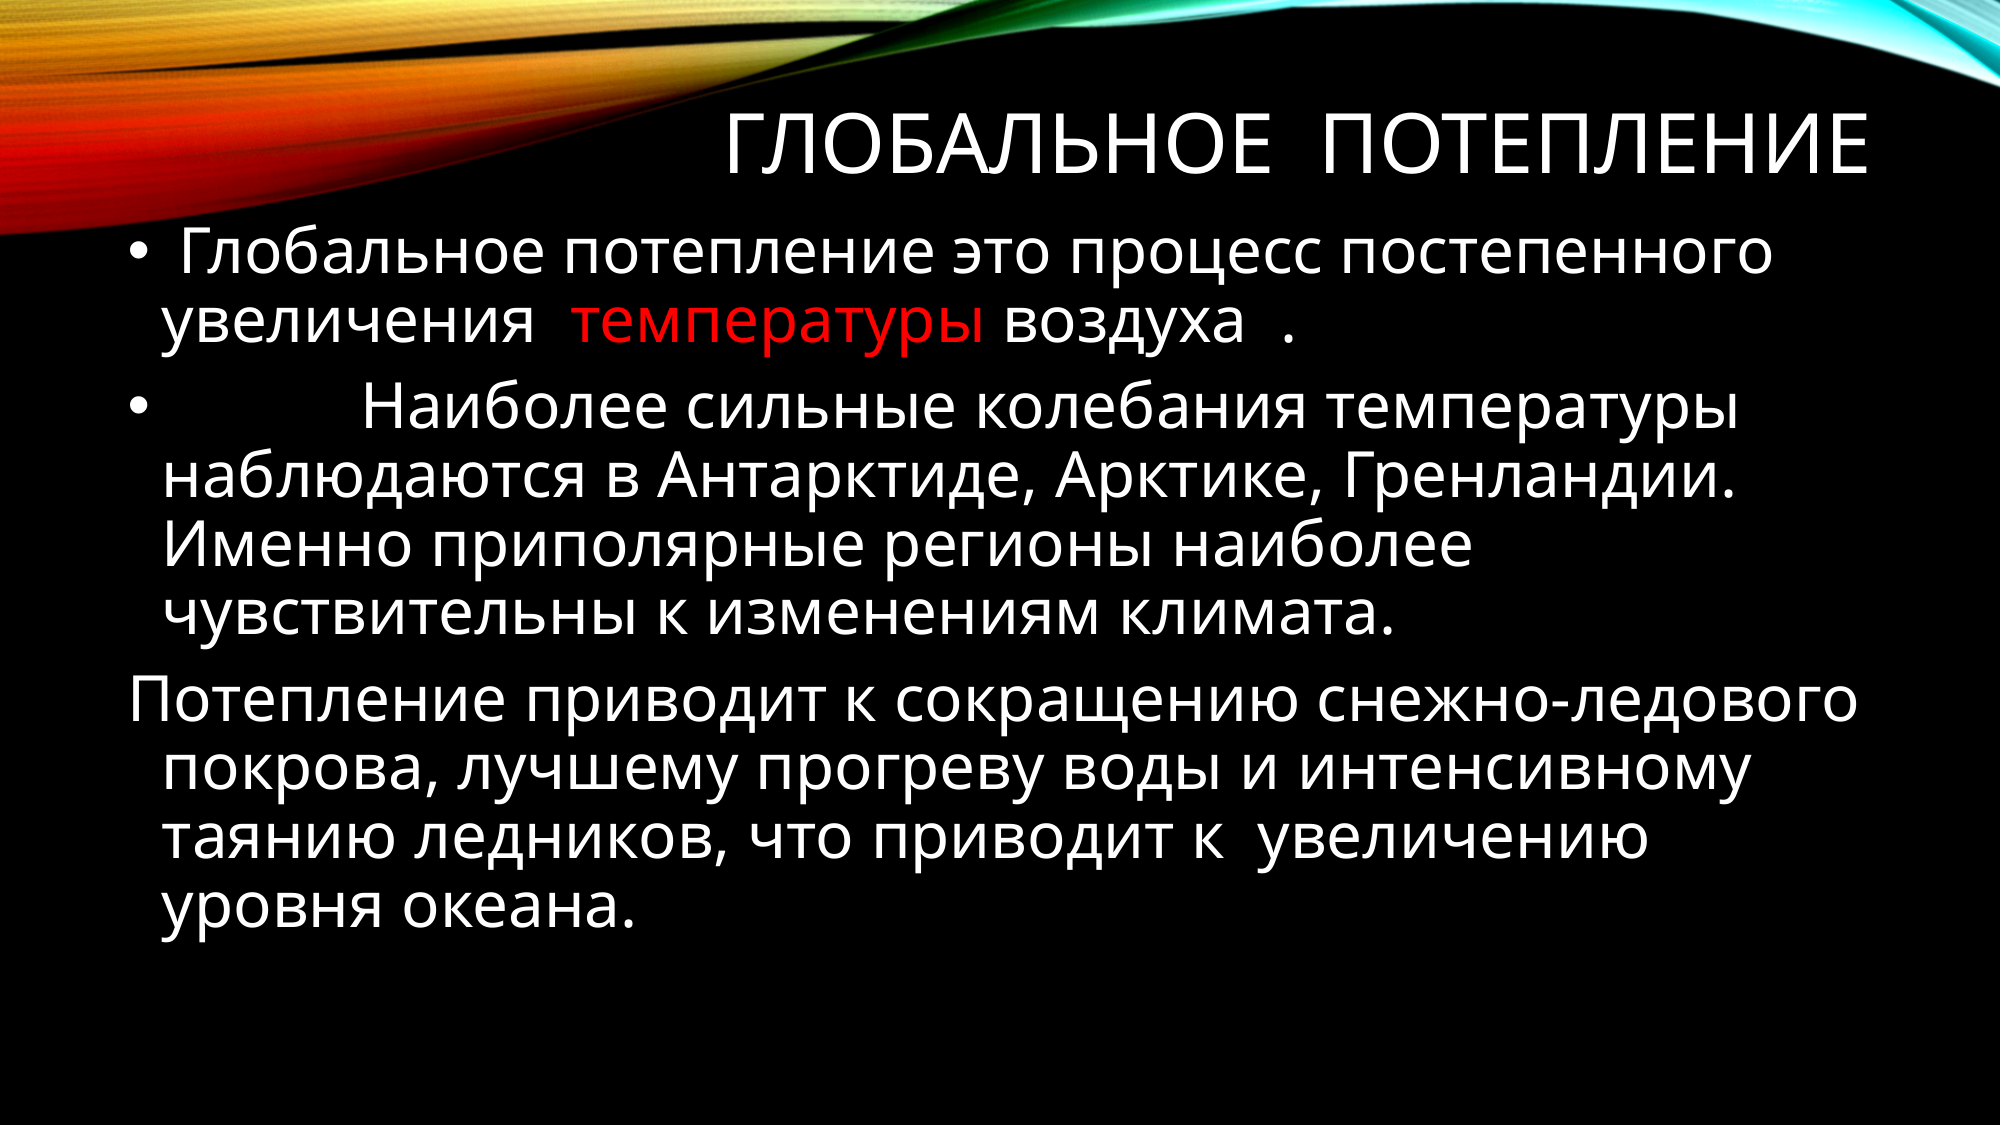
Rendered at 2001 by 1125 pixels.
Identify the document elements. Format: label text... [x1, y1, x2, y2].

list Глобальное потепление это процесс постепенного увеличения температуры воздуха . Наиболее сильные колебания температуры наблюдаются в Антарктиде, Арктике, Гренландии. Именно приполярные регионы наиболее чувствительны к изменениям климата. Потепление приводит к сокращению снежно-ледового покрова, лучшему прогреву воды и интенсивному таянию ледников, что приводит к увеличению уровня океана. [112, 210, 1888, 1125]
title ГЛОБАЛЬНОе ПОТЕПЛЕНИе [66, 58, 1888, 235]
picture [0, 0, 2000, 237]
